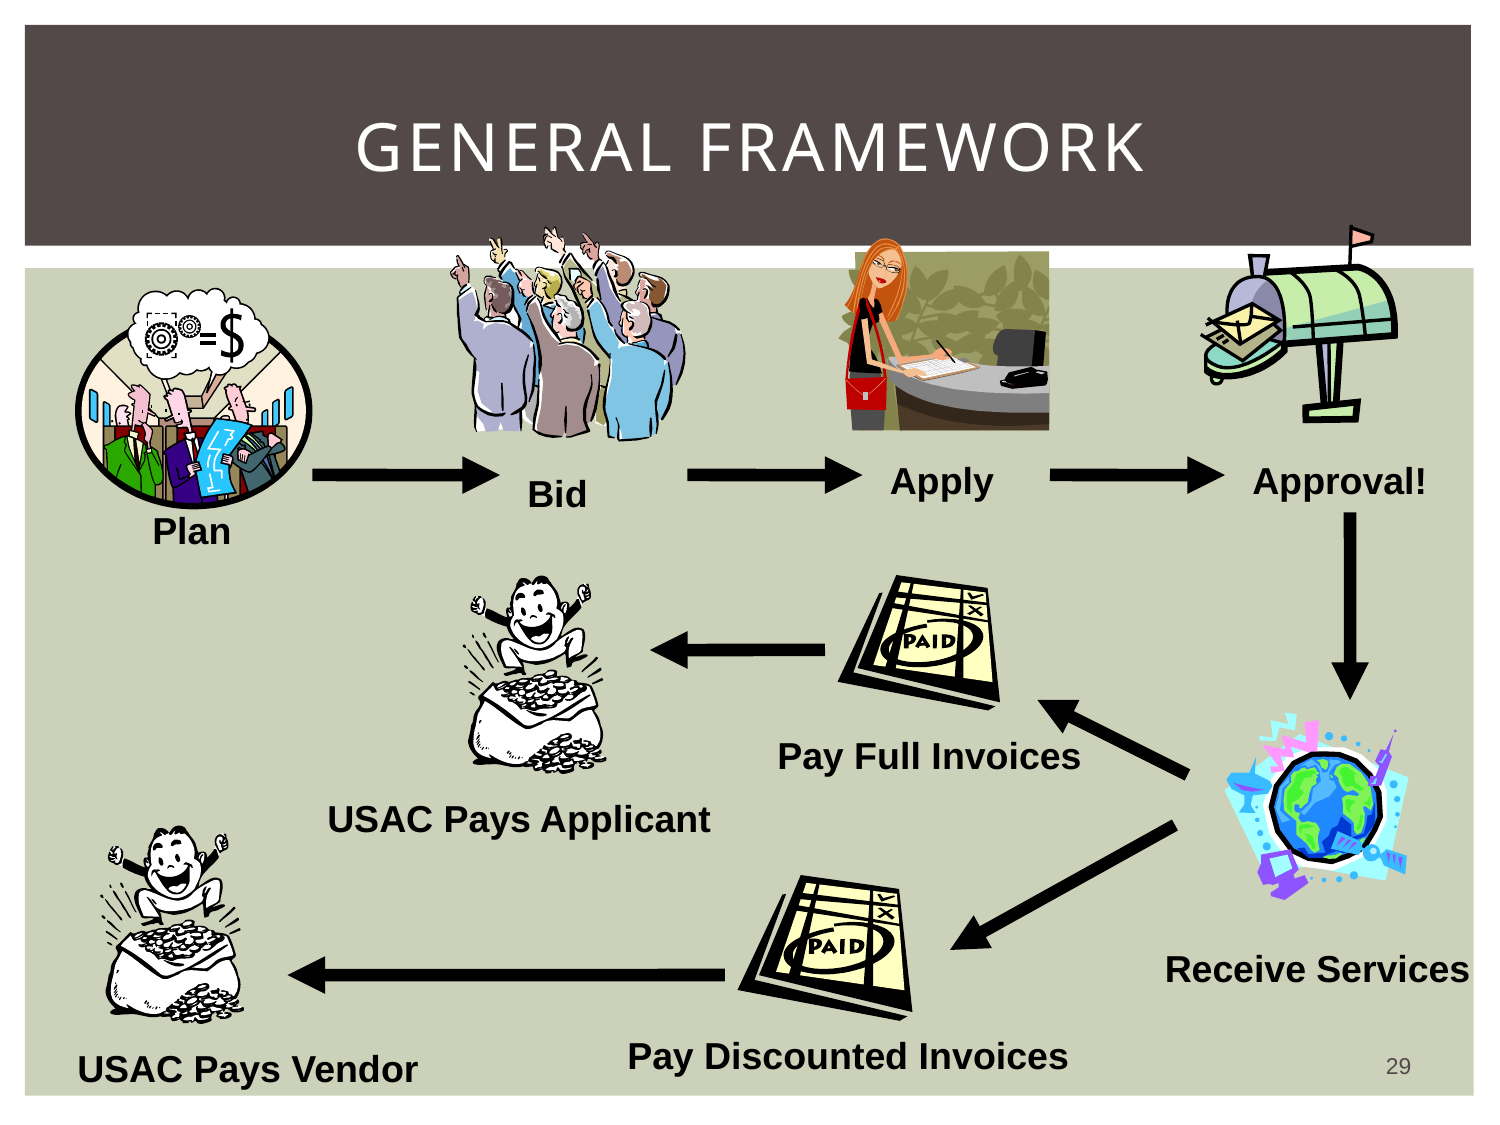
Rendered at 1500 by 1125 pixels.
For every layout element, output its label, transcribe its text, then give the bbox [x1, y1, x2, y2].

title General Framework [62, 58, 1438, 232]
picture [1224, 712, 1409, 901]
text_box Pay Full Invoices [762, 724, 1100, 785]
text_box [687, 468, 863, 482]
text_box Bid [512, 462, 625, 523]
picture [837, 237, 1051, 433]
text_box [1343, 512, 1357, 700]
text_box Pay Discounted Invoices [612, 1024, 1088, 1085]
text_box [649, 643, 826, 657]
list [74, 286, 313, 510]
picture [837, 574, 1001, 711]
text_box [1049, 468, 1225, 482]
picture [737, 874, 913, 1022]
slide_number 29 [1349, 1041, 1448, 1089]
text_box [316, 468, 500, 482]
text_box USAC Pays Vendor [62, 1037, 488, 1098]
picture [1199, 224, 1400, 426]
picture [449, 224, 688, 444]
text_box Approval! [1237, 449, 1450, 510]
picture [99, 824, 248, 1026]
text_box [287, 968, 725, 982]
picture [462, 574, 610, 776]
text_box Plan [137, 520, 250, 560]
text_box [1037, 699, 1188, 776]
text_box [949, 824, 1176, 950]
text_box USAC Pays Applicant [312, 787, 763, 848]
text_box Receive Services [1149, 937, 1500, 998]
text_box Apply [874, 449, 1013, 510]
